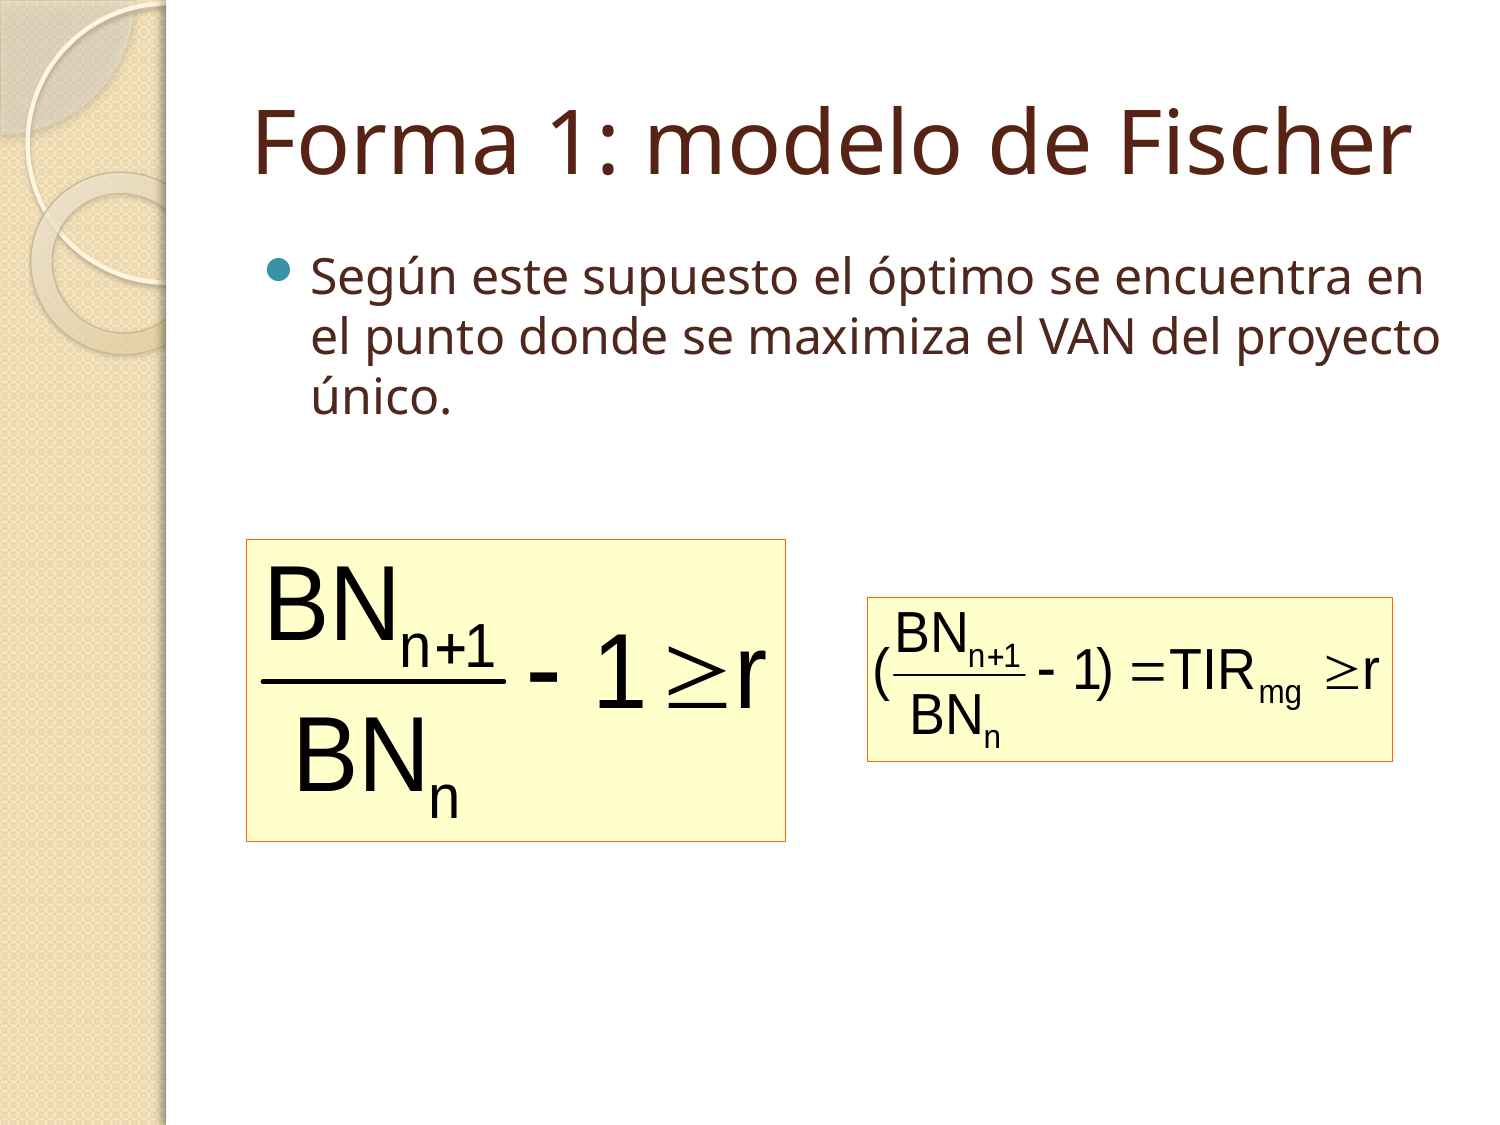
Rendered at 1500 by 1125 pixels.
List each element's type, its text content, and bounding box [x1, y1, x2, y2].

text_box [866, 597, 1394, 762]
list Según este supuesto el óptimo se encuentra en el punto donde se maximiza el VAN del proyecto único. [235, 237, 1466, 457]
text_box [245, 538, 786, 843]
title Forma 1: modelo de Fischer [235, 45, 1466, 233]
